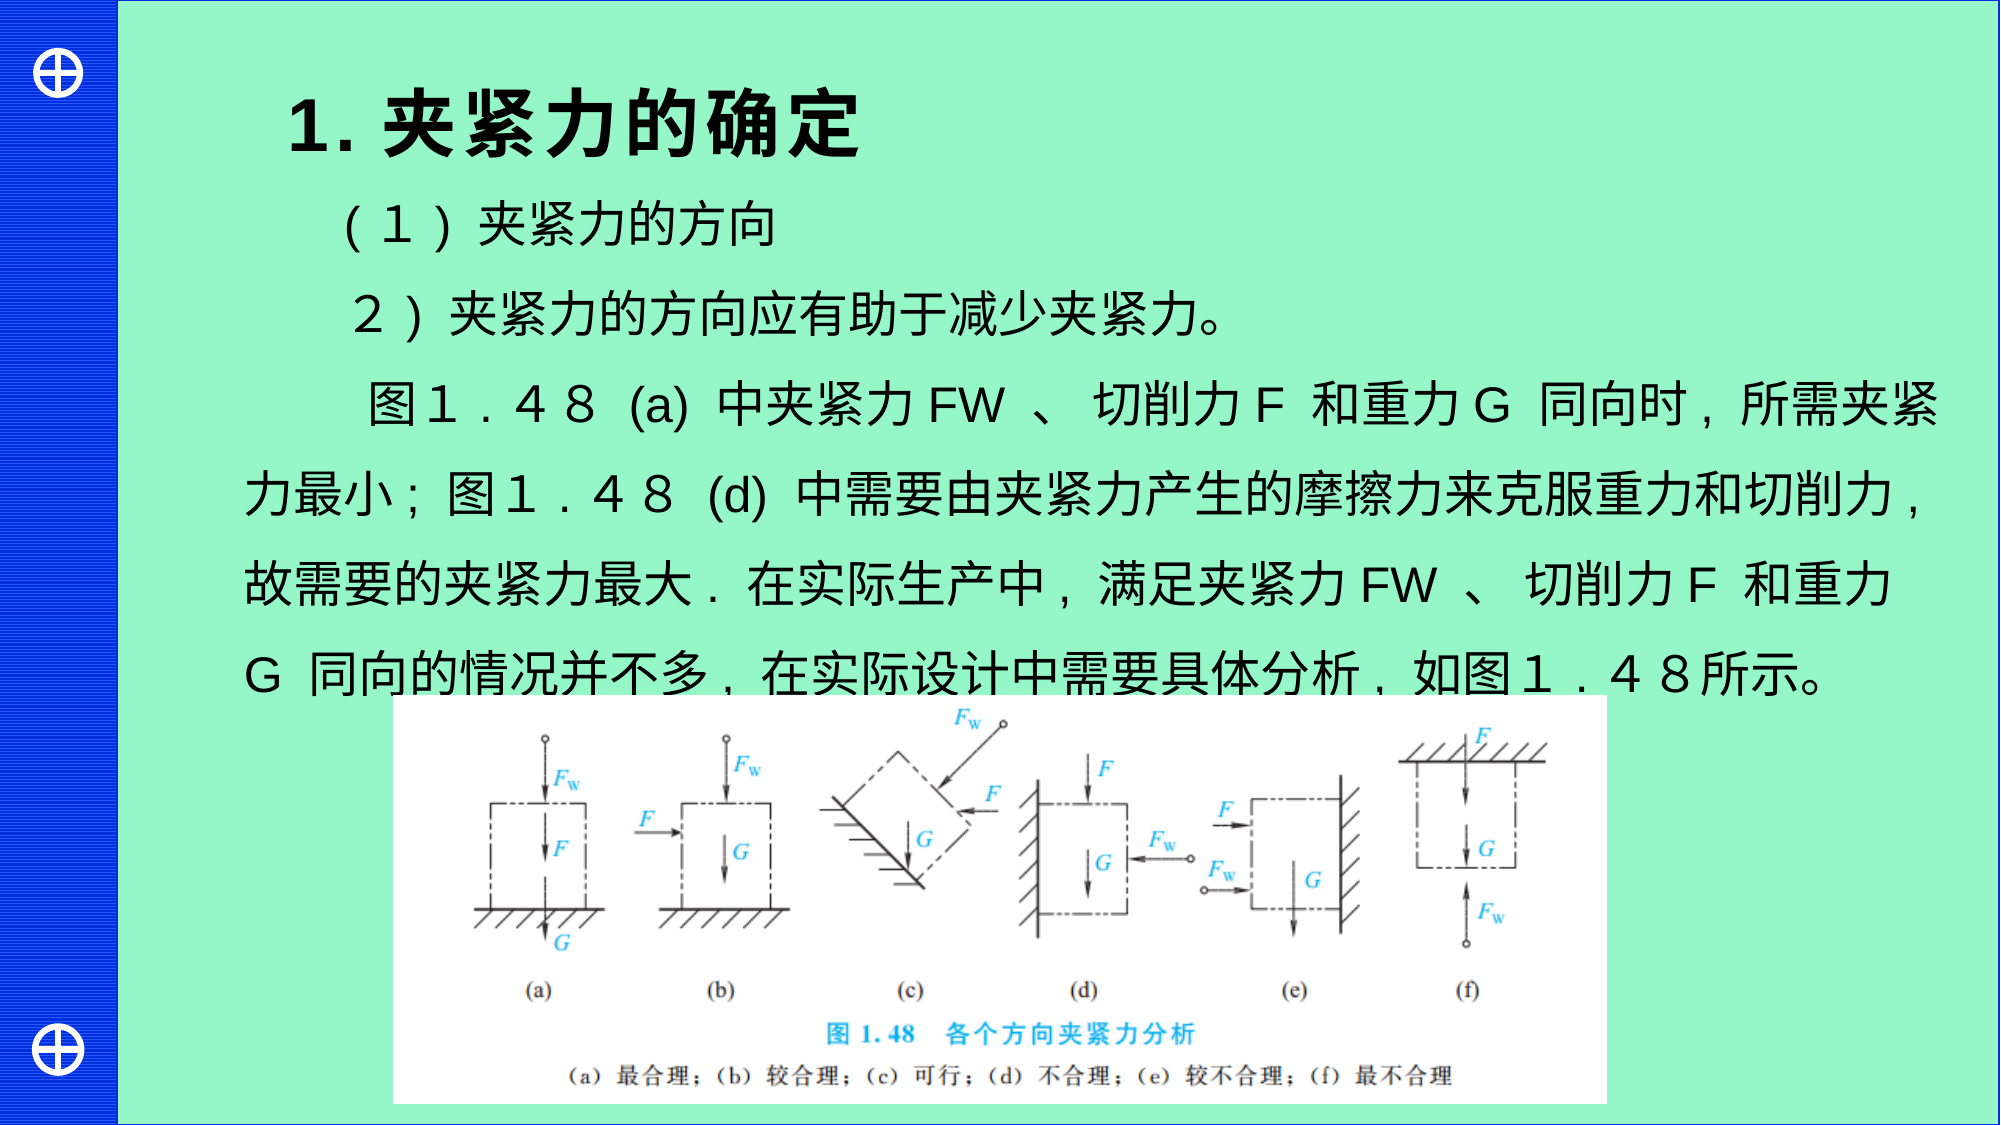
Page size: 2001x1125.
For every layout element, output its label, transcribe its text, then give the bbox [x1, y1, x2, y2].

text_box 1.夹紧力的确定 [165, 52, 1453, 175]
picture [393, 695, 1607, 1104]
text_box (１) 夹紧力的方向 ２) 夹紧力的方向应有助于减少夹紧力。 图１.４８ (a) 中夹紧力FW 、 切削力F 和重力G 同向时, 所需夹紧力最小; 图１.４８ (d) 中需要由夹紧力产生的摩擦力来克服重力和切削力, 故需要的夹紧力最大. 在实际生产中, 满足夹紧力FW 、 切削力F 和重力G 同向的情况并不多, 在实际设计中需要具体分析, 如图１.４８所示。 [229, 155, 1958, 1025]
